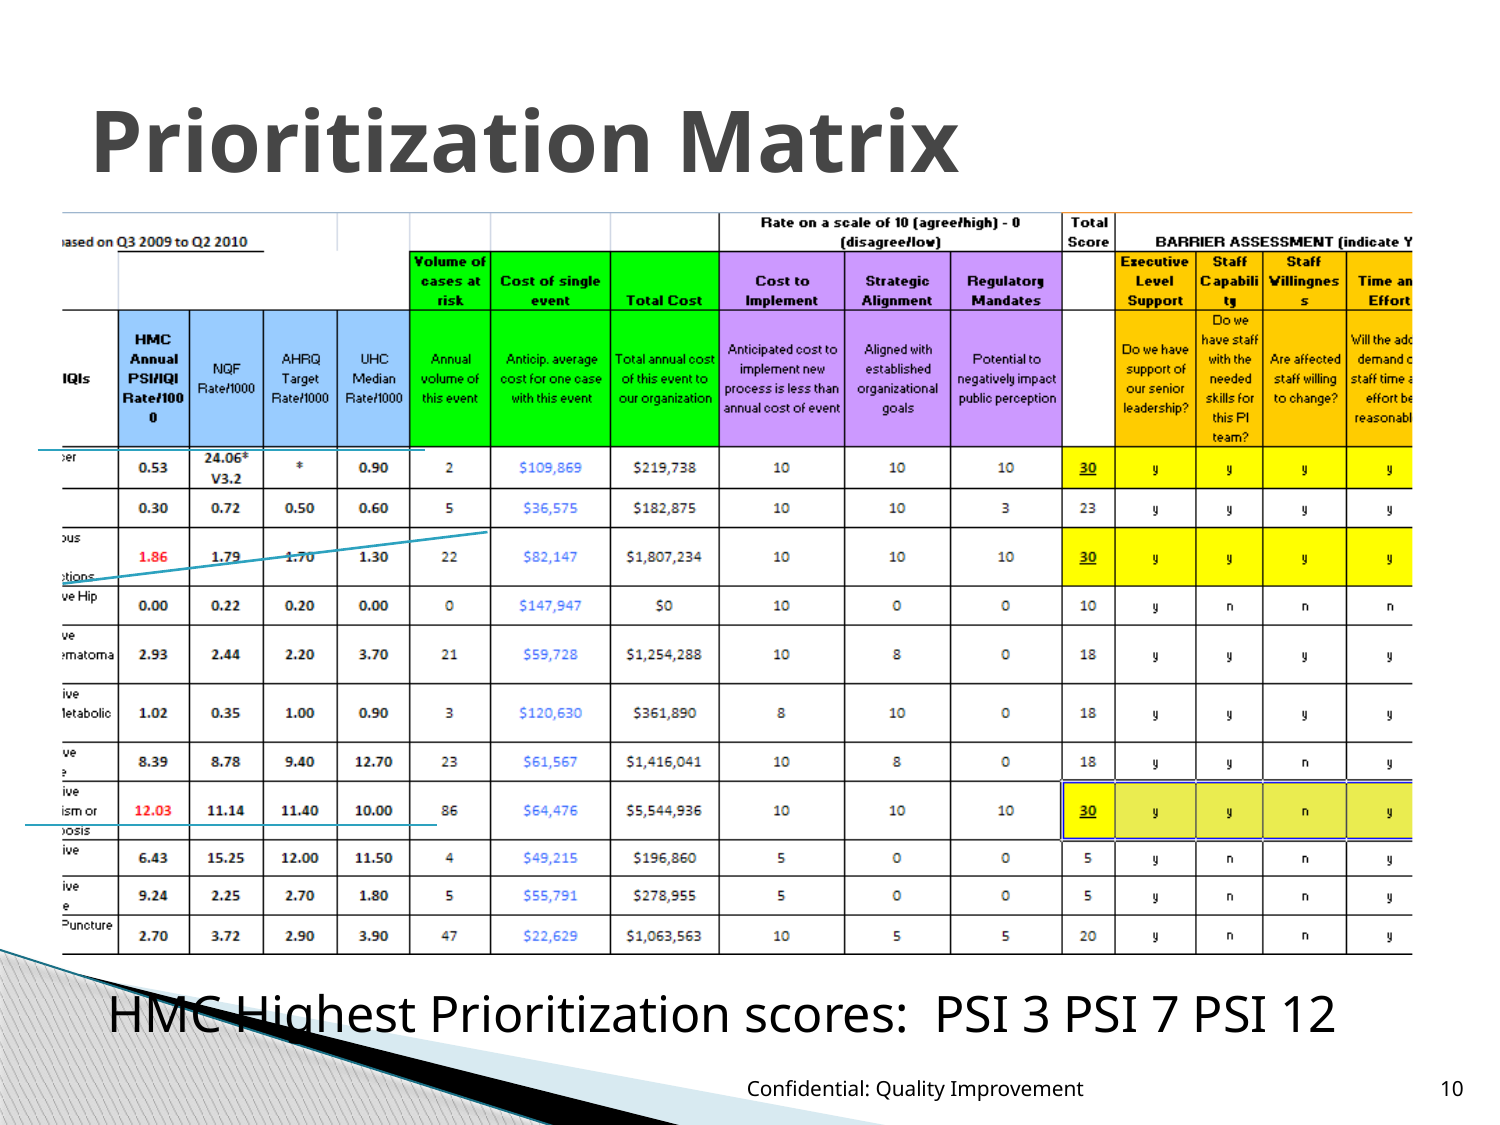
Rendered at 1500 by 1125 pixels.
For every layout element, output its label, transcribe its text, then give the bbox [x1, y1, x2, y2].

list HMC Highest Prioritization scores: PSI 3 PSI 7 PSI 12 [75, 975, 1425, 1063]
title Prioritization Matrix [75, 45, 1425, 233]
slide_number 10 [1418, 1051, 1479, 1112]
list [62, 212, 1413, 956]
footer Confidential: Quality Improvement [718, 1051, 1105, 1112]
